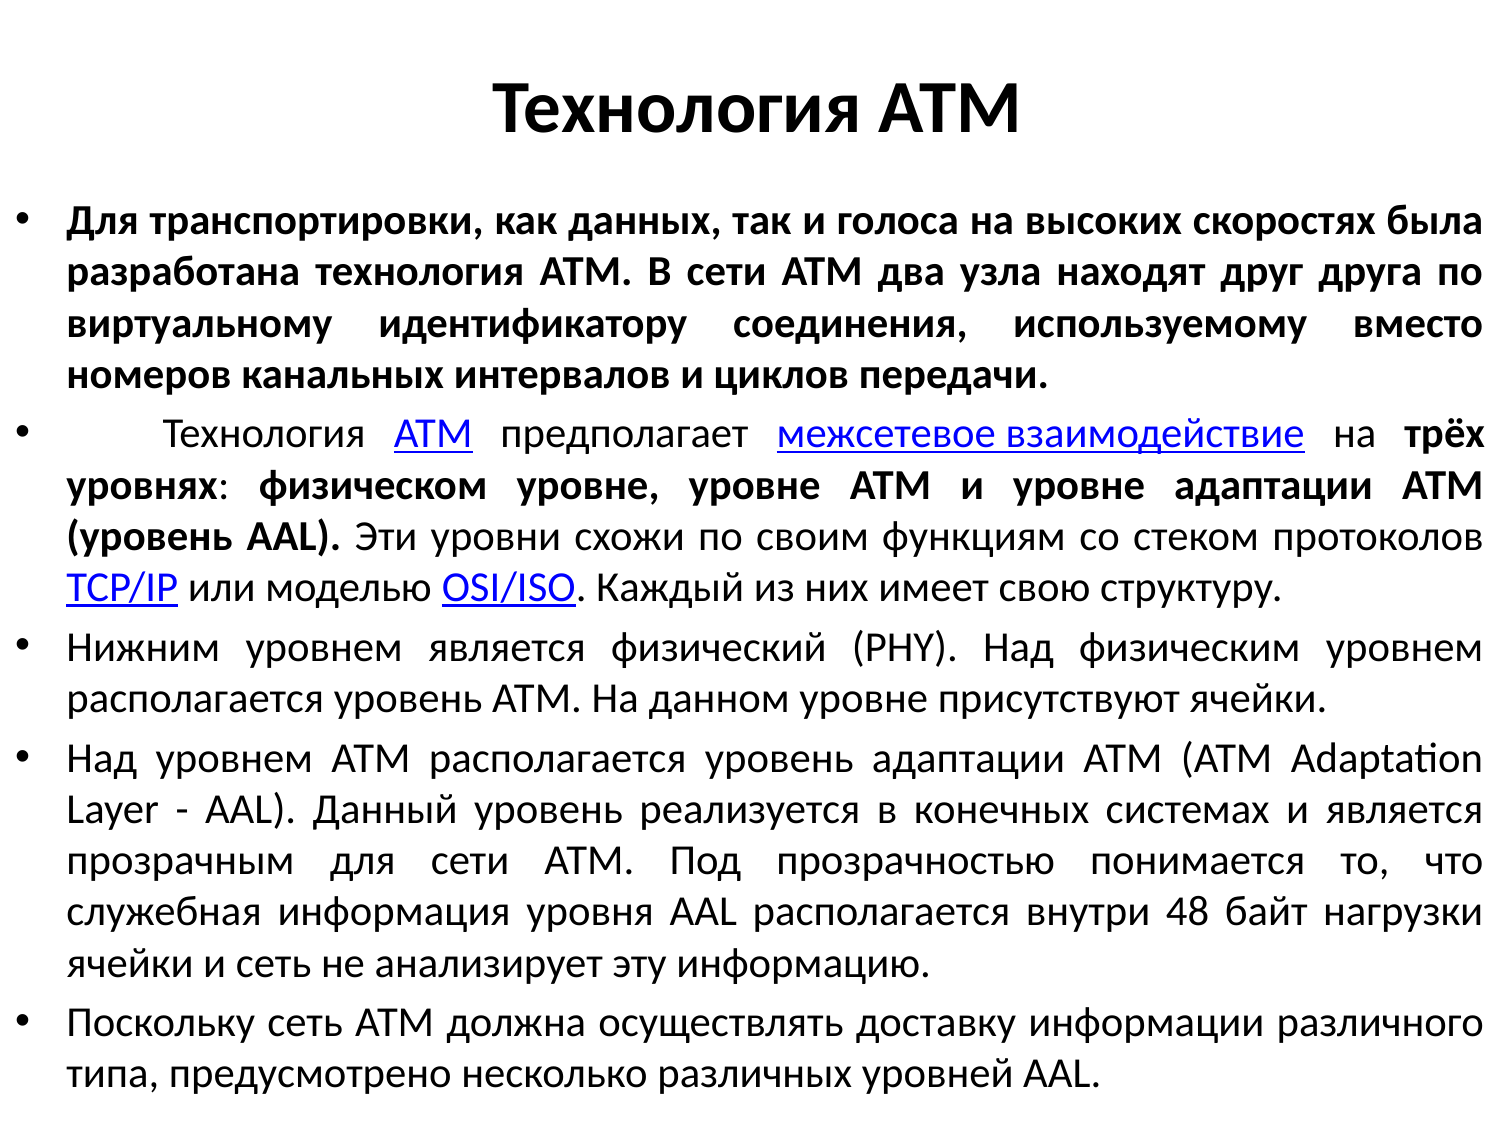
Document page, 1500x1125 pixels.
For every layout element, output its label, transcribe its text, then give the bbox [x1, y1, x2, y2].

title Технология АТМ [75, 45, 1425, 161]
list Для транспортировки, как данных, так и голоса на высоких скоростях была разработана технология АТМ. В сети ATM два узла находят друг друга по виртуальному идентификатору соединения, используемому вместо номеров канальных интервалов и циклов передачи. Технология ATM предполагает межсетевое взаимодействие на трёх уровнях: физическом уровне, уровне АТМ и уровне адаптации АТМ (уровень AAL). Эти уровни схожи по своим функциям со стеком протоколов TCP/IP или моделью OSI/ISO. Каждый из них имеет свою структуру. Нижним уровнем является физический (PHY). Над физическим уровнем располагается уровень АТМ. На данном уровне присутствуют ячейки. Над уровнем АТМ располагается уровень адаптации АТМ (ATM Adaptation Layer - AAL). Данный уровень реализуется в конечных системах и является прозрачным для сети АТМ. Под прозрачностью понимается то, что служебная информация уровня AAL располагается внутри 48 байт нагрузки ячейки и сеть не анализирует эту информацию. Поскольку сеть АТМ должна осуществлять доставку информации различного типа, предусмотрено несколько различных уровней AAL. [0, 184, 1500, 1125]
